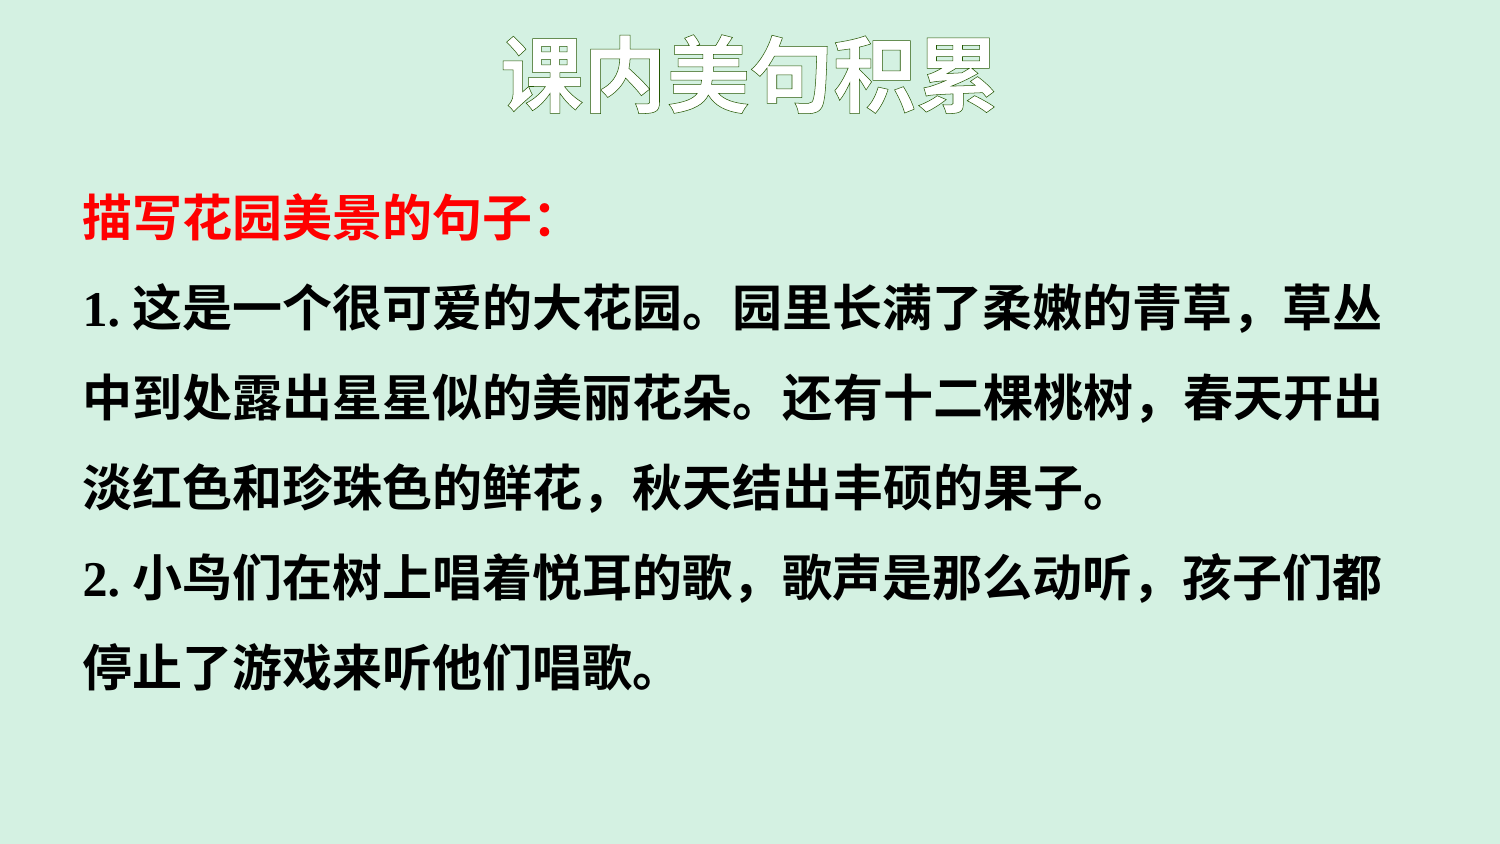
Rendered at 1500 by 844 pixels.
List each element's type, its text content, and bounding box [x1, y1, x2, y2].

text_box 描写花园美景的句子： 1.这是一个很可爱的大花园。园里长满了柔嫩的青草，草丛中到处露出星星似的美丽花朵。还有十二棵桃树，春天开出淡红色和珍珠色的鲜花，秋天结出丰硕的果子。 2.小鸟们在树上唱着悦耳的歌，歌声是那么动听，孩子们都停止了游戏来听他们唱歌。 [68, 148, 1439, 704]
text_box 课内美句积累 [485, 15, 1015, 131]
